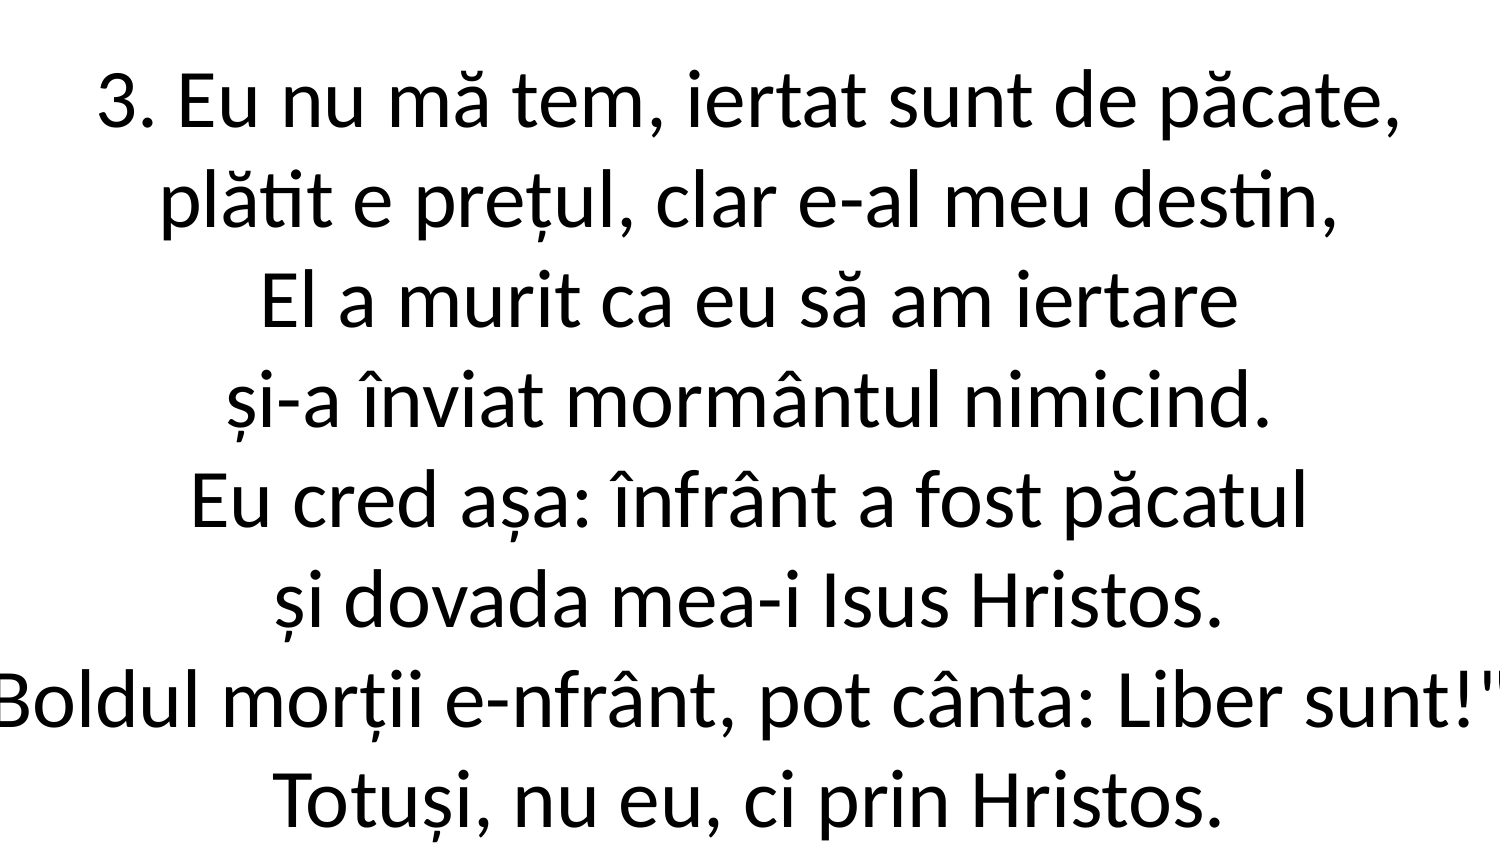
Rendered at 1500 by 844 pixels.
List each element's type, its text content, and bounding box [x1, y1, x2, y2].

text_box 3. Eu nu mă tem, iertat sunt de păcate, plătit e prețul, clar e-al meu destin, El a murit ca eu să am iertare și-a înviat mormântul nimicind. Eu cred așa: înfrânt a fost păcatul și dovada mea-i Isus Hristos. Boldul morții e-nfrânt, pot cânta: Liber sunt!" Totuși, nu eu, ci prin Hristos. [0, 0, 1500, 844]
